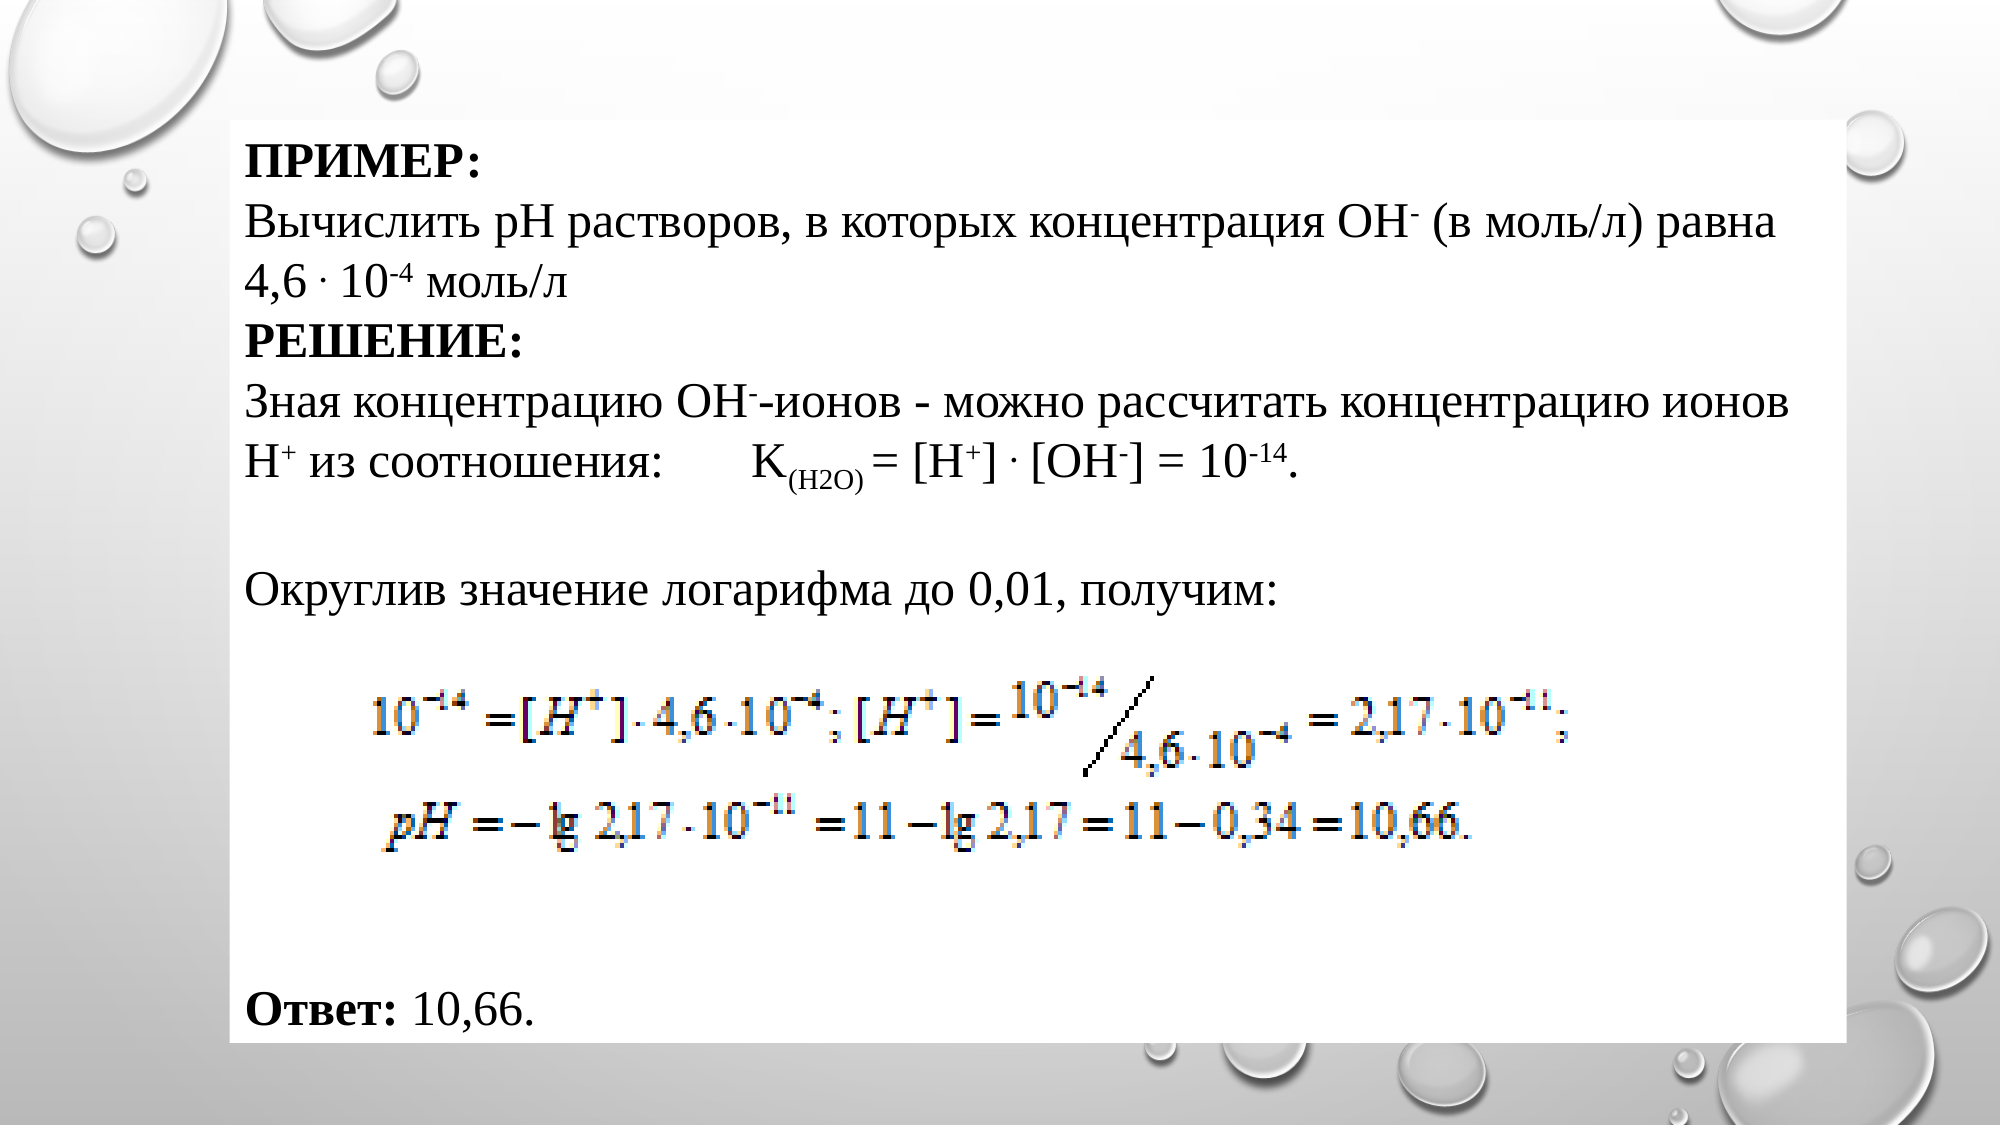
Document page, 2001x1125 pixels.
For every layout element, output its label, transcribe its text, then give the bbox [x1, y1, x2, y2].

picture [0, 0, 2000, 1125]
text_box ПРИМЕР: Вычислить рН растворов, в которых концентрация OH- (в моль/л) равна 4,6 . 10-4 моль/л РЕШЕНИЕ: Зная концентрацию OH--ионов - можно рассчитать концентрацию ионов H+ из соотношения: K(H2O) = [H+] . [OH-] = 10-14. Округлив значение логарифма до 0,01, получим: Ответ: 10,66. [229, 119, 1847, 1043]
